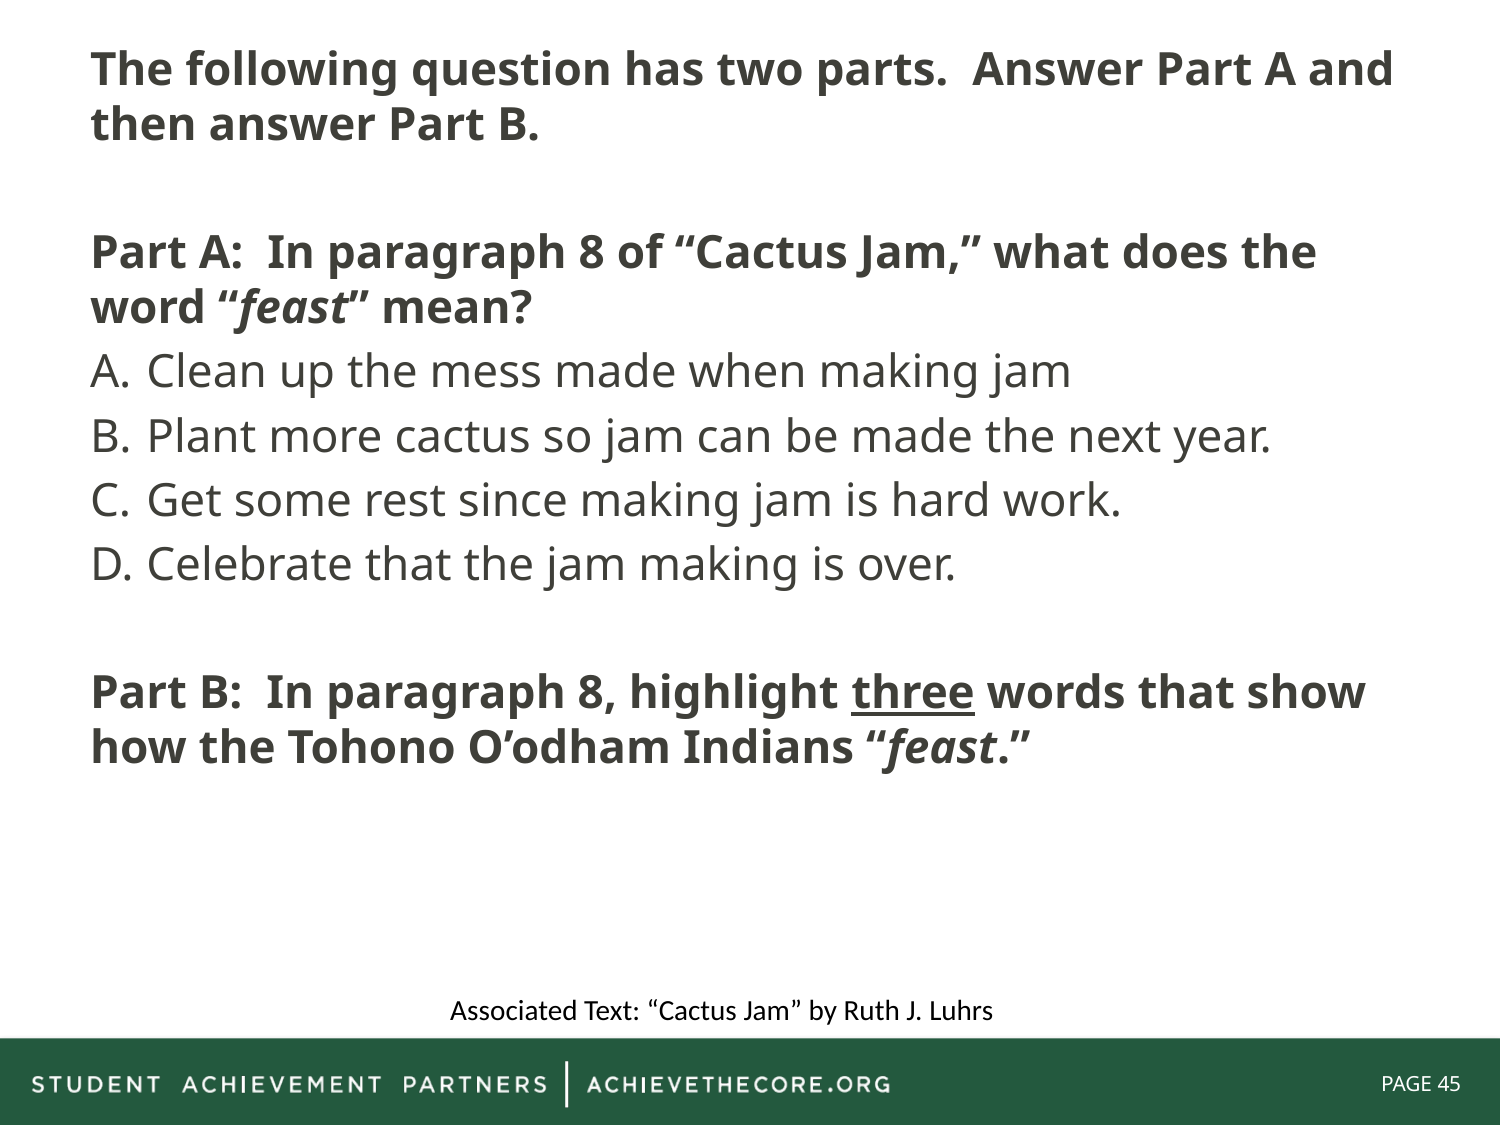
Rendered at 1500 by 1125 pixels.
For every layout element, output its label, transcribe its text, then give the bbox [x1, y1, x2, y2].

text_box Associated Text: “Cactus Jam” by Ruth J. Luhrs [74, 984, 1369, 1034]
list The following question has two parts. Answer Part A and then answer Part B. Part A: In paragraph 8 of “Cactus Jam,” what does the word “feast” mean? Clean up the mess made when making jam Plant more cactus so jam can be made the next year. Get some rest since making jam is hard work. Celebrate that the jam making is over. Part B: In paragraph 8, highlight three words that show how the Tohono O’odham Indians “feast.” [75, 32, 1425, 816]
